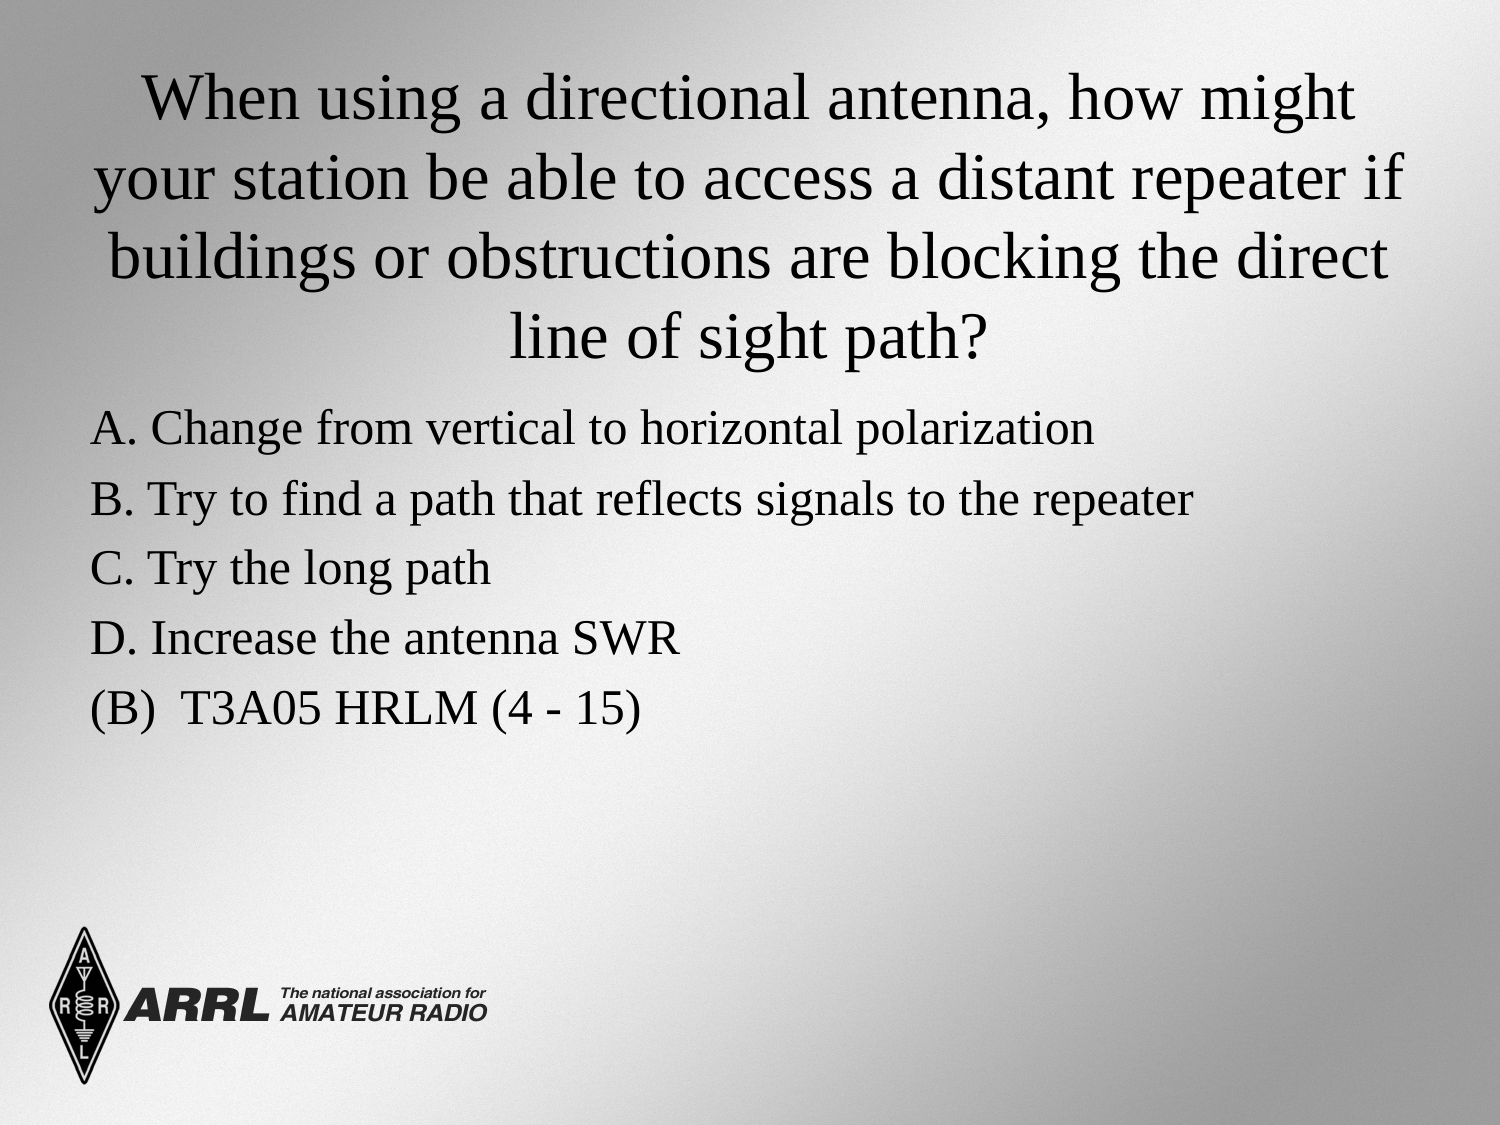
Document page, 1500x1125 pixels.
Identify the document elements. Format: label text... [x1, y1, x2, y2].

list A. Change from vertical to horizontal polarization B. Try to find a path that reflects signals to the repeater C. Try the long path D. Increase the antenna SWR (B) T3A05 HRLM (4 - 15) [75, 387, 1425, 1005]
picture [0, 0, 1500, 1125]
title When using a directional antenna, how might your station be able to access a distant repeater if buildings or obstructions are blocking the direct line of sight path? [75, 45, 1425, 233]
